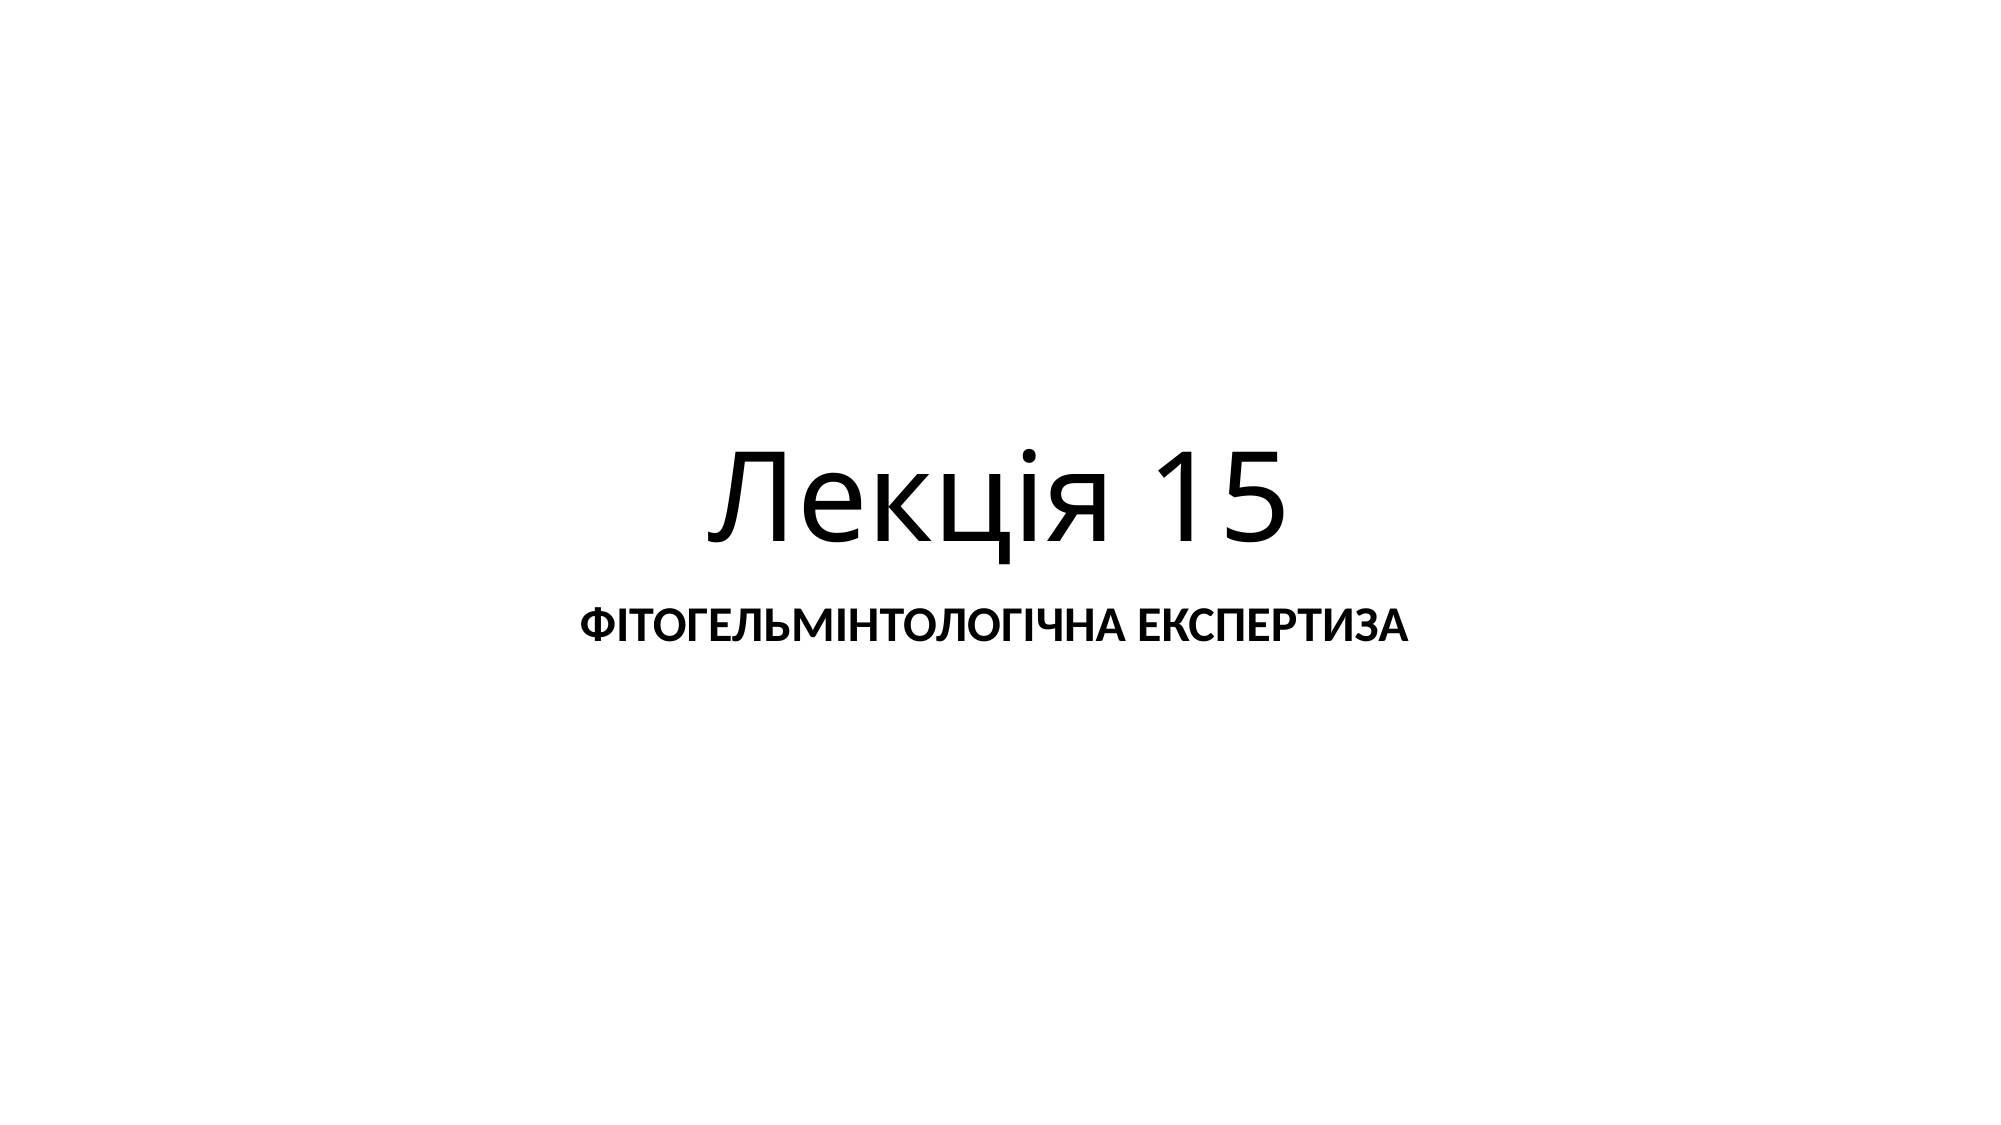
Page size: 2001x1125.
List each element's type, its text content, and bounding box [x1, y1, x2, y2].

title Лекція 15 [249, 184, 1750, 576]
subtitle ФІТОГЕЛЬМІНТОЛОГІЧНА ЕКСПЕРТИЗА [249, 590, 1750, 863]
